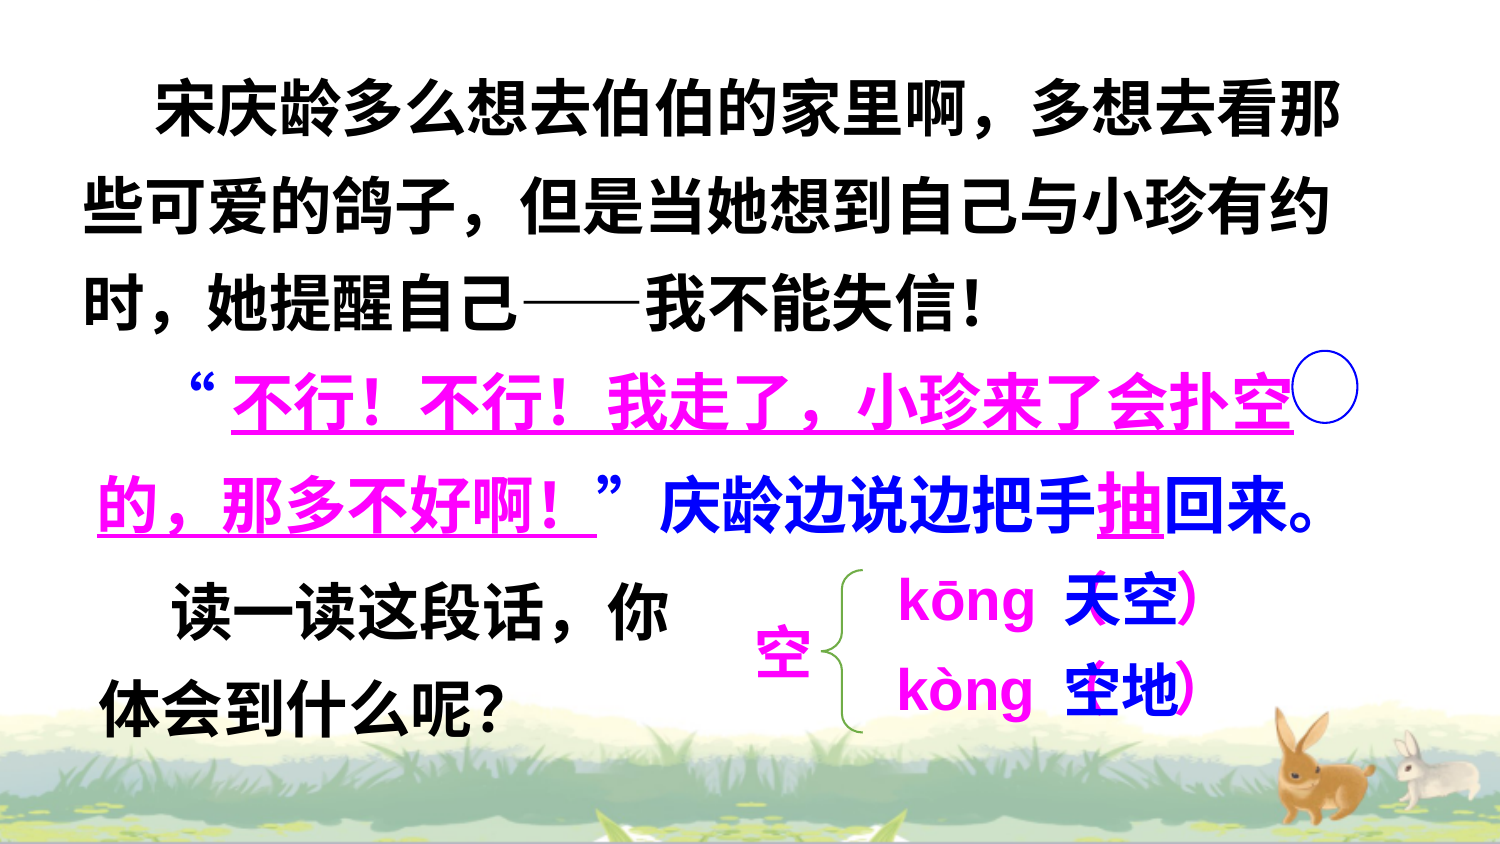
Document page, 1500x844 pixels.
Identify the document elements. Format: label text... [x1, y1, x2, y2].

text_box 空地 [1048, 646, 1195, 732]
text_box [1291, 349, 1359, 424]
text_box kònɡ（ ） [881, 645, 1247, 730]
text_box 读一读这段话，你体会到什么呢？ [83, 542, 686, 753]
text_box “不行！不行！我走了，小珍来了会扑空的，那多不好啊！”庆龄边说边把手抽回来。 [82, 333, 1395, 550]
text_box 空 [740, 608, 828, 694]
picture [0, 0, 1500, 844]
text_box 宋庆龄多么想去伯伯的家里啊，多想去看那些可爱的鸽子，但是当她想到自己与小珍有约时，她提醒自己——我不能失信！ [67, 39, 1409, 347]
text_box 天空 [1048, 555, 1195, 641]
text_box kōnɡ（ ） [883, 554, 1249, 640]
text_box [820, 568, 863, 734]
